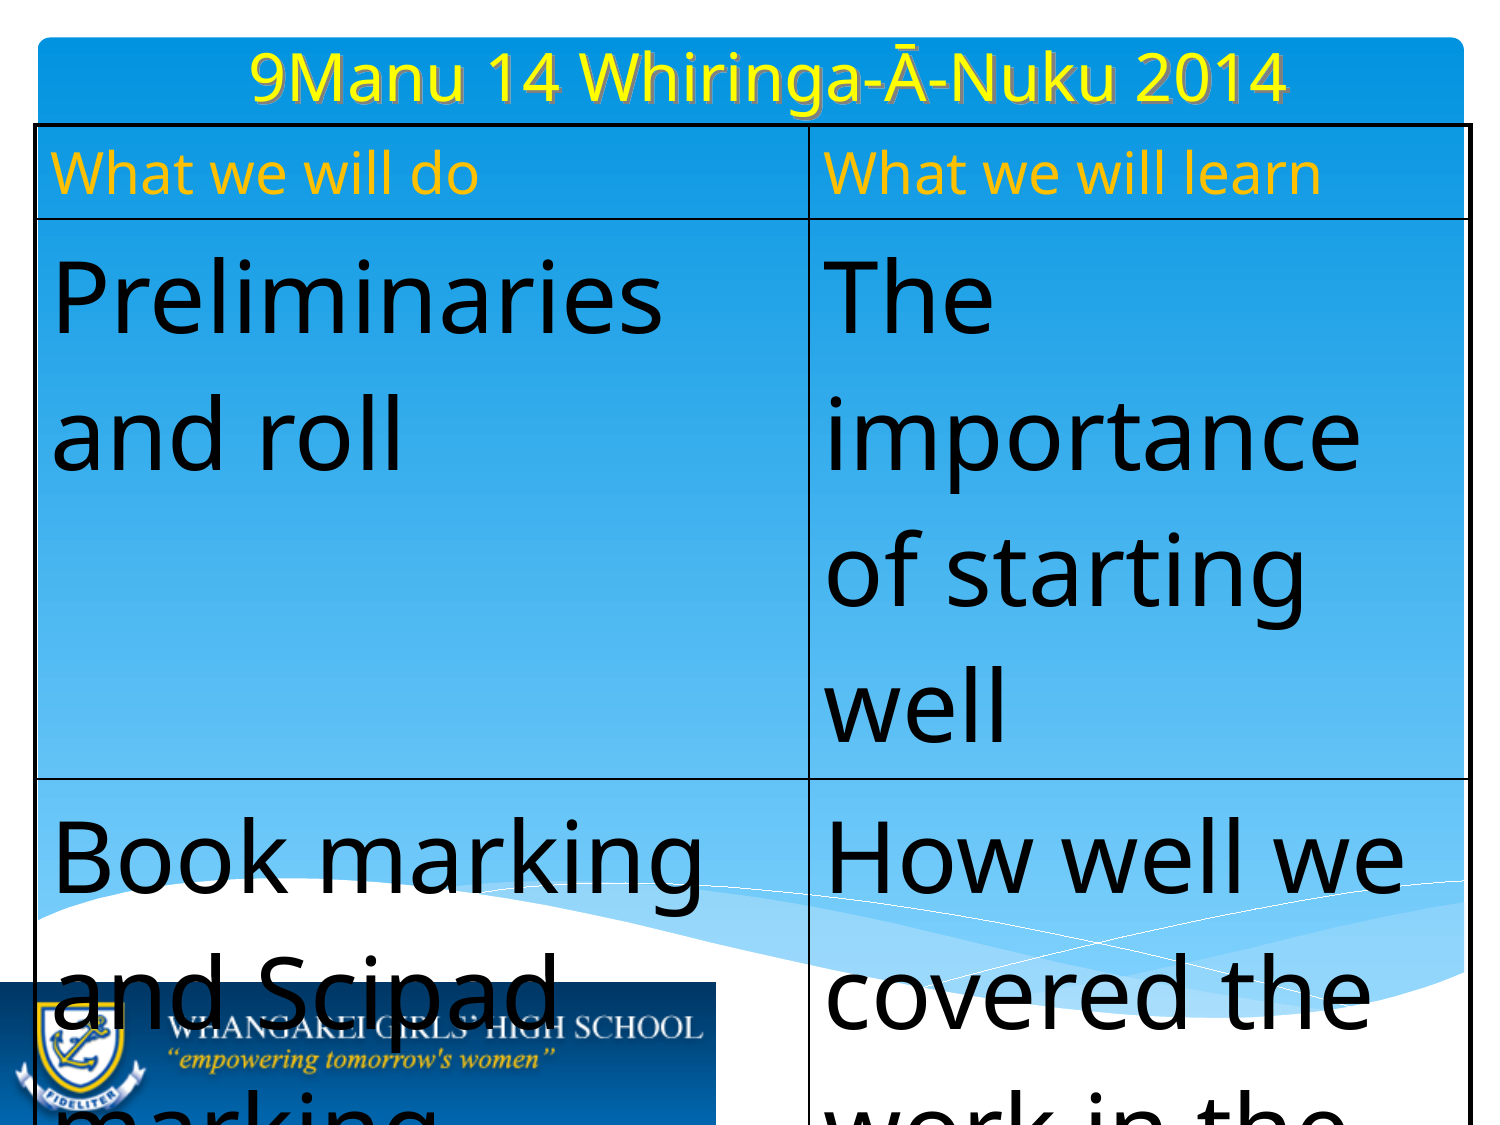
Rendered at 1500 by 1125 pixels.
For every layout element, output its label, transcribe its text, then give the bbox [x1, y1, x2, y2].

table_header What we will learn [810, 127, 1468, 218]
table_cell The importance of starting well [810, 220, 1468, 778]
table_header What we will do [37, 127, 808, 218]
text_box 9Manu 14 Whiringa-Ā-Nuku 2014 [162, 24, 1375, 123]
table_cell Preliminaries and roll [37, 220, 808, 778]
picture [0, 982, 716, 1125]
table_cell Book marking and Scipad marking [37, 780, 808, 1125]
table_cell How well we covered the work in the previous unit [810, 780, 1468, 1125]
